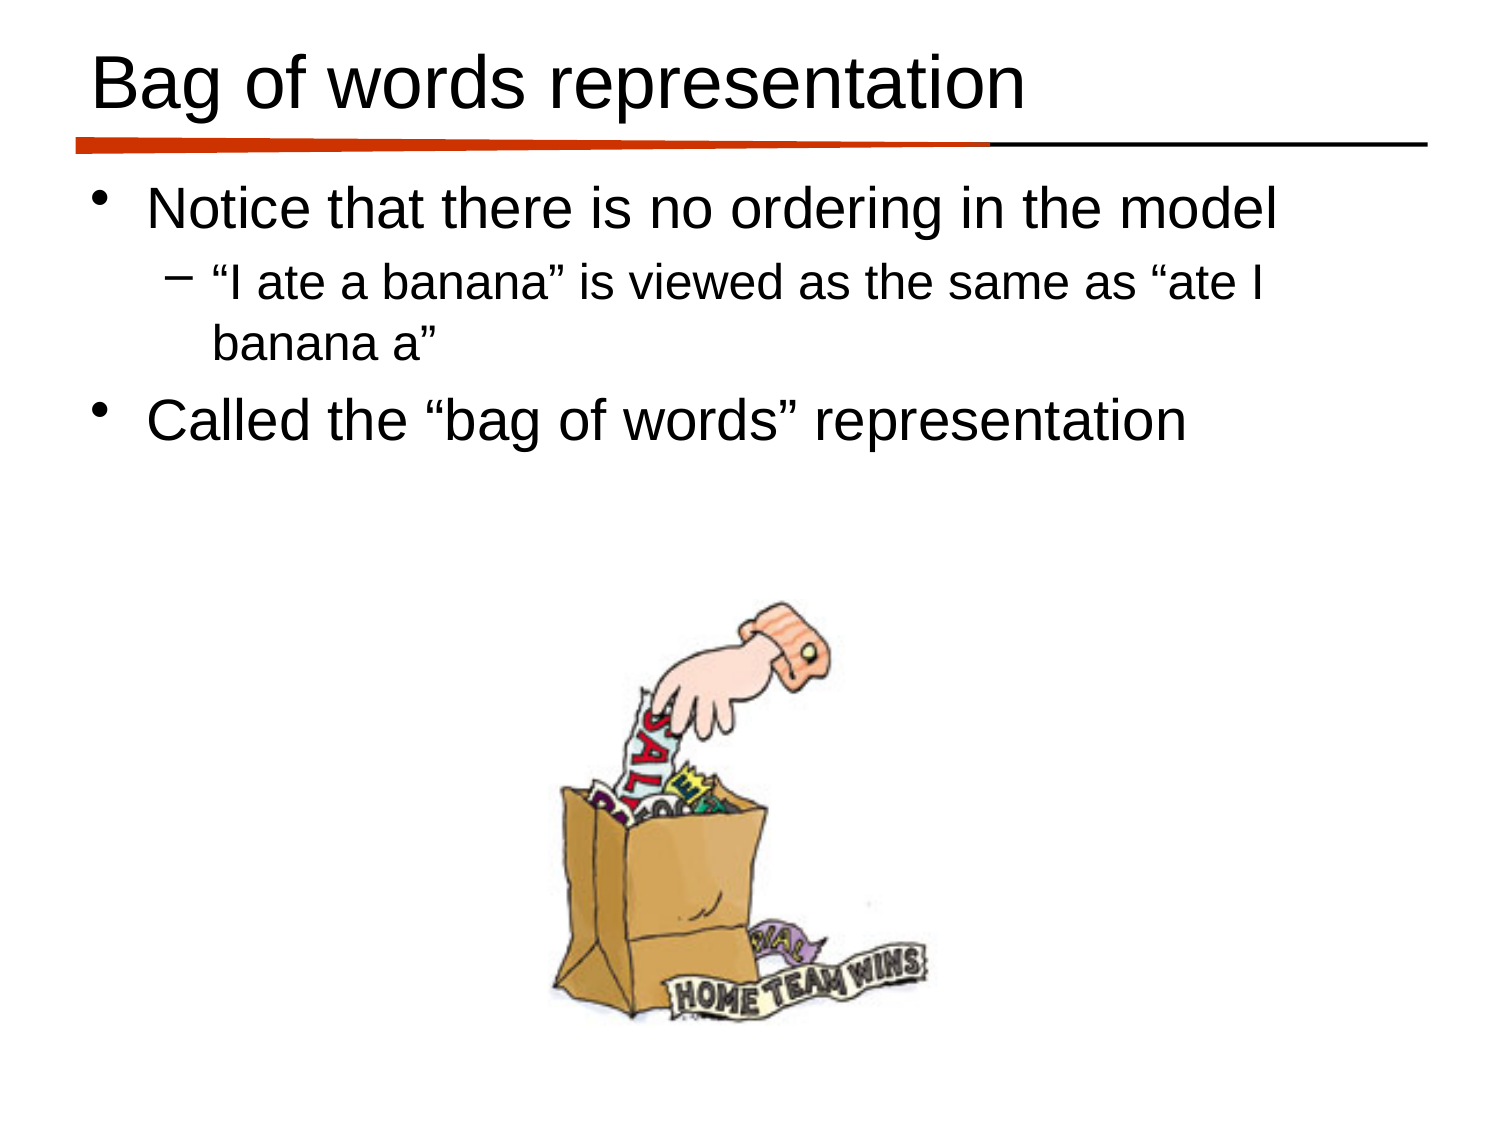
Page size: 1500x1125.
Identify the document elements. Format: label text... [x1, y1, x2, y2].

title Bag of words representation [74, 24, 1426, 133]
list Notice that there is no ordering in the model “I ate a banana” is viewed as the same as “ate I banana a” Called the “bag of words” representation [74, 162, 1426, 501]
picture [512, 599, 976, 1063]
